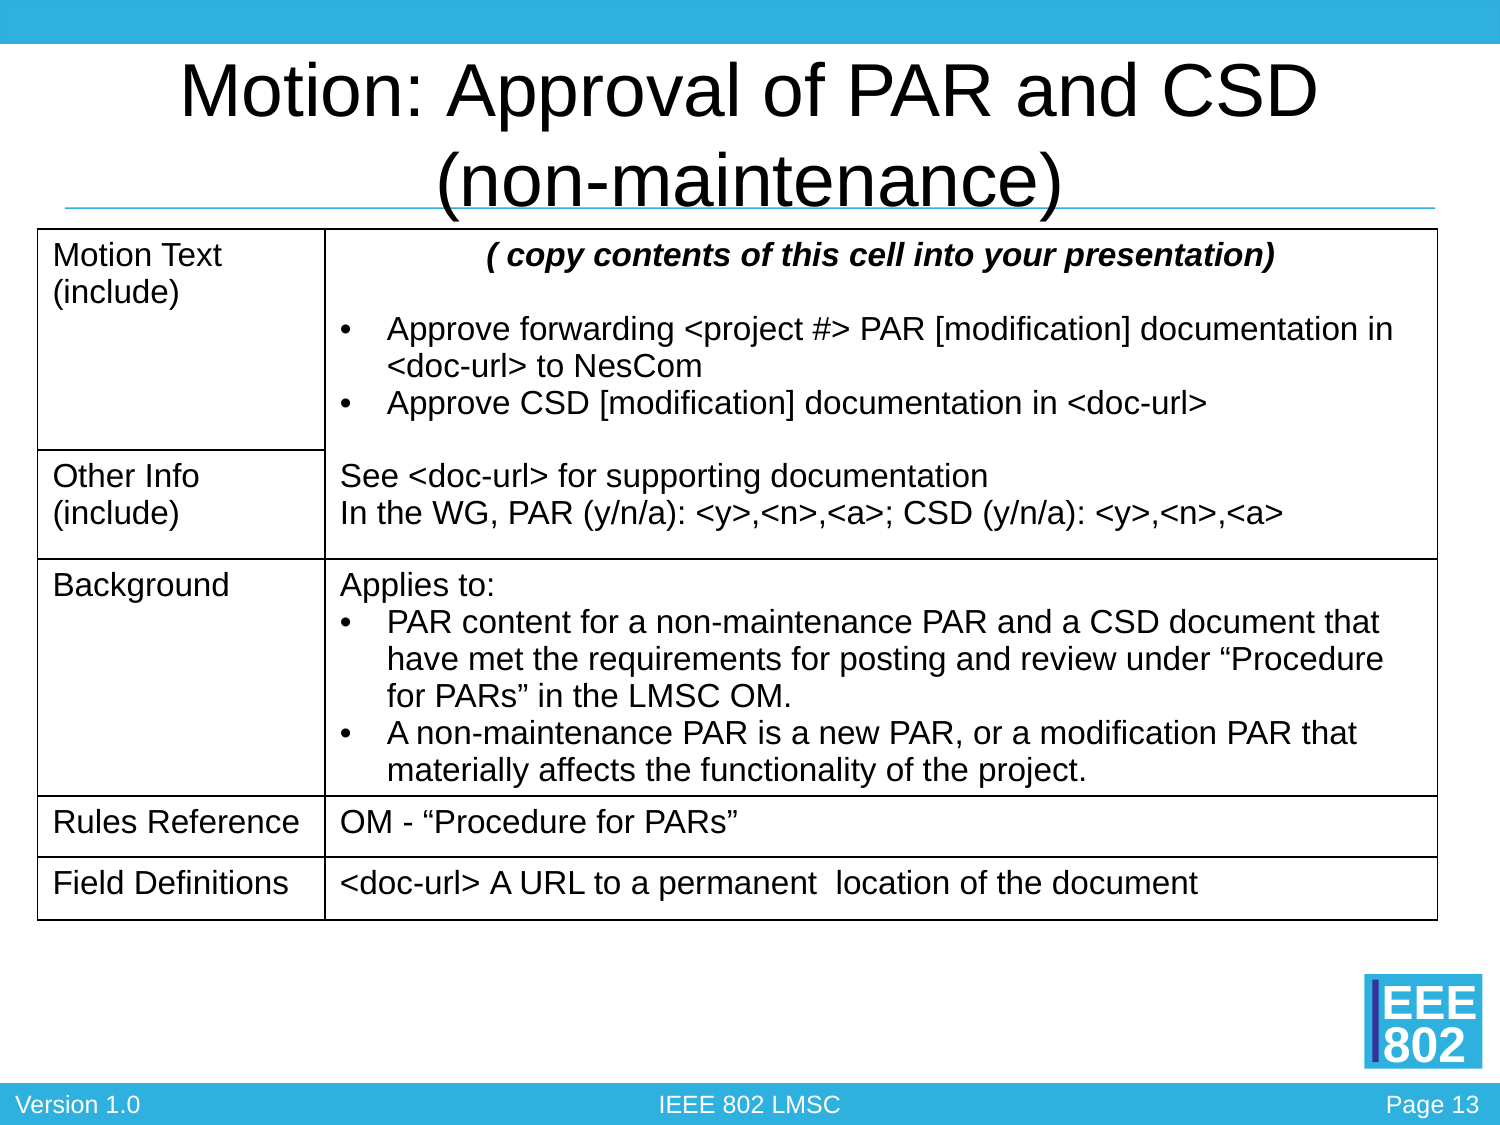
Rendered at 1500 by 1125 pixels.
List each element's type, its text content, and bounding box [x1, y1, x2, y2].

table_header Motion Text (include) [38, 230, 324, 449]
table_cell Applies to: PAR content for a non-maintenance PAR and a CSD document that have met the requirements for posting and review under “Procedure for PARs” in the LMSC OM. A non-maintenance PAR is a new PAR, or a modification PAR that materially affects the functionality of the project. [326, 560, 1437, 795]
table_cell Other Info (include) [38, 451, 324, 558]
table_cell <doc-url> A URL to a permanent location of the document [326, 858, 1437, 919]
table_cell Rules Reference [38, 797, 324, 856]
table_cell See <doc-url> for supporting documentation In the WG, PAR (y/n/a): <y>,<n>,<a>; CSD (y/n/a): <y>,<n>,<a> [326, 450, 1437, 558]
table_cell Background [38, 560, 324, 795]
table_cell OM - “Procedure for PARs” [326, 797, 1437, 856]
title Motion: Approval of PAR and CSD (non-maintenance) [75, 66, 1425, 197]
table_header ( copy contents of this cell into your presentation) Approve forwarding <project #> PAR [modification] documentation in <doc-url> to NesCom Approve CSD [modification] documentation in <doc-url> [326, 230, 1437, 450]
table_cell Field Definitions [38, 858, 324, 919]
